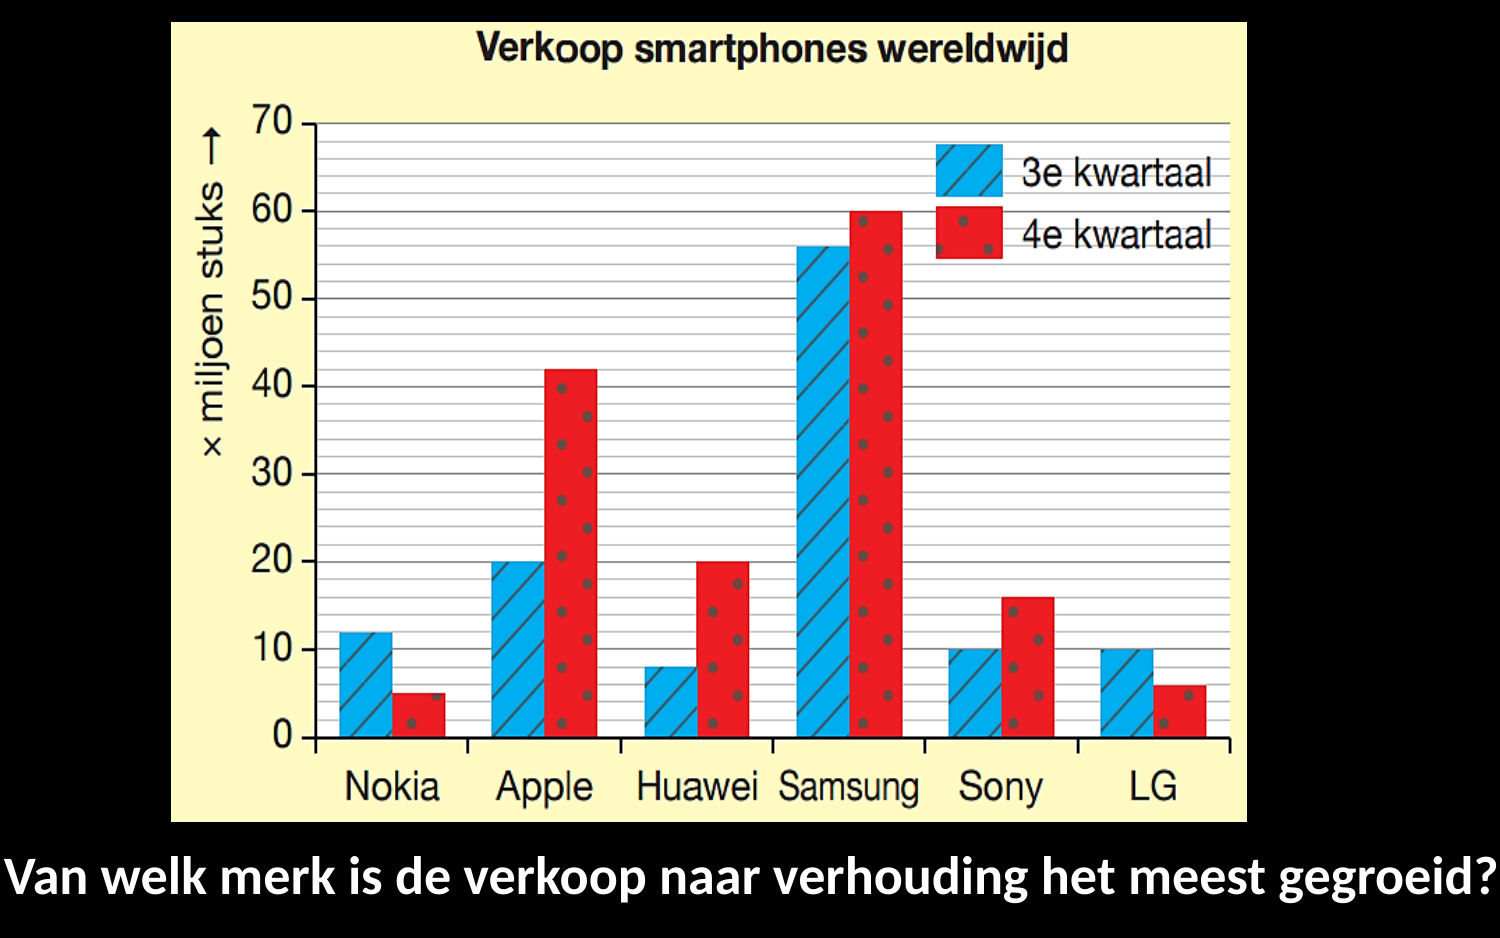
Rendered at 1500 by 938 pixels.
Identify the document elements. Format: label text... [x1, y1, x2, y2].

picture [170, 22, 1247, 822]
text_box Van welk merk is de verkoop naar verhouding het meest gegroeid? [0, 833, 1500, 913]
